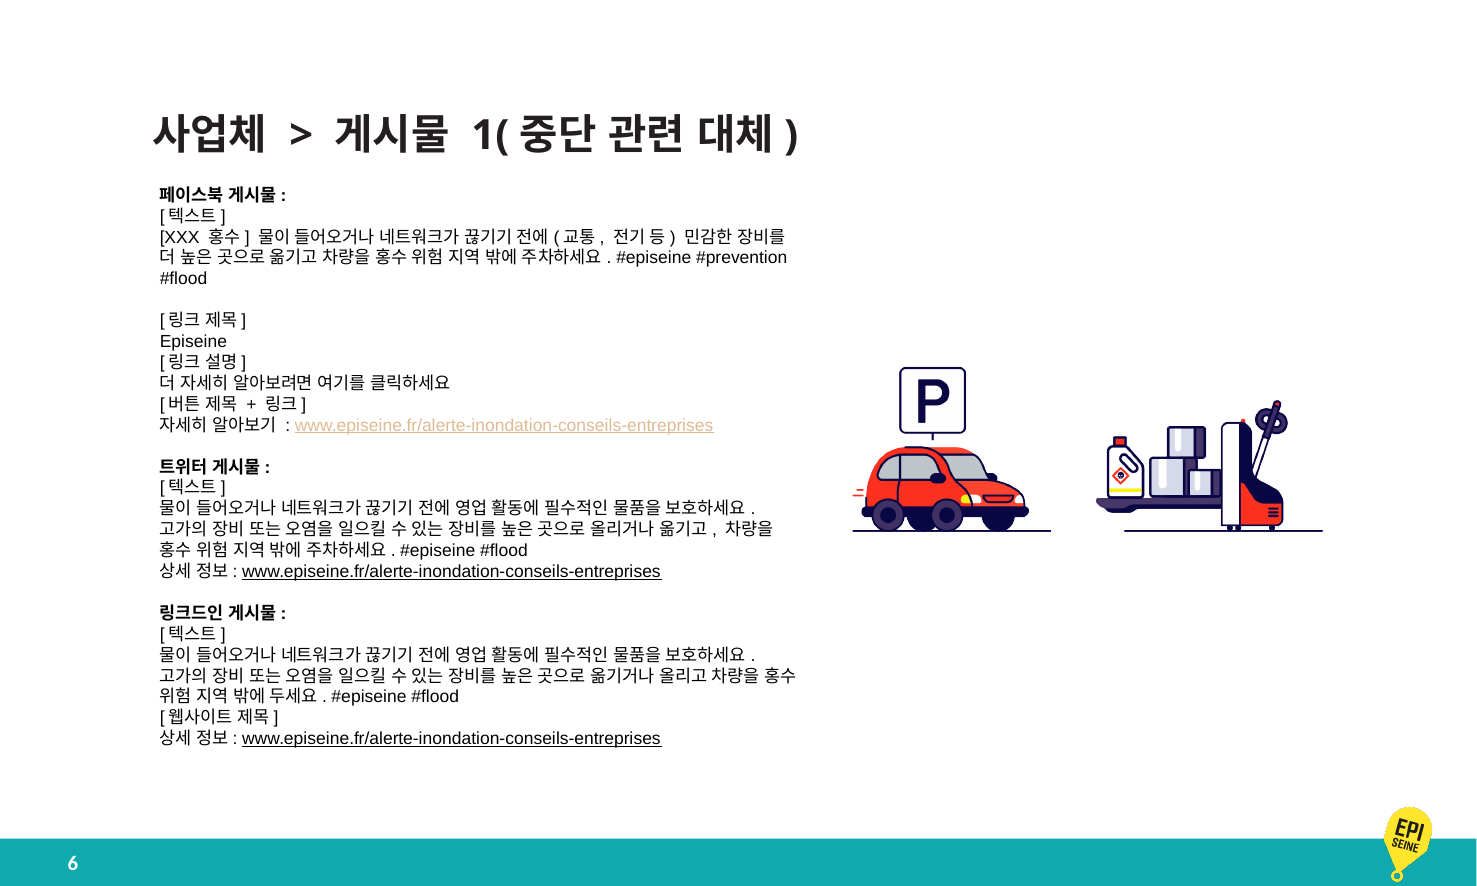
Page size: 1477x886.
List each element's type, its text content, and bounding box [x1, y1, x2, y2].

title 사업체 > 게시물 1(중단 관련 대체) [150, 81, 1070, 159]
text_box 페이스북 게시물: [텍스트] [XXX 홍수] 물이 들어오거나 네트워크가 끊기기 전에(교통, 전기 등) 민감한 장비를 더 높은 곳으로 옮기고 차량을 홍수 위험 지역 밖에 주차하세요. #episeine #prevention #flood [링크 제목] Episeine [링크 설명] 더 자세히 알아보려면 여기를 클릭하세요 [버튼 제목 + 링크] 자세히 알아보기 : www.episeine.fr/alerte-inondation-conseils-entreprises 트위터 게시물: [텍스트] 물이 들어오거나 네트워크가 끊기기 전에 영업 활동에 필수적인 물품을 보호하세요. 고가의 장비 또는 오염을 일으킬 수 있는 장비를 높은 곳으로 올리거나 옮기고, 차량을 홍수 위험 지역 밖에 주차하세요. #episeine #flood 상세 정보: www.episeine.fr/alerte-inondation-conseils-entreprises 링크드인 게시물: [텍스트] 물이 들어오거나 네트워크가 끊기기 전에 영업 활동에 필수적인 물품을 보호하세요. 고가의 장비 또는 오염을 일으킬 수 있는 장비를 높은 곳으로 옮기거나 올리고 차량을 홍수 위험 지역 밖에 두세요. #episeine #flood [웹사이트 제목] 상세 정보: www.episeine.fr/alerte-inondation-conseils-entreprises [155, 158, 809, 795]
picture [1381, 805, 1433, 883]
picture [780, 256, 1371, 659]
